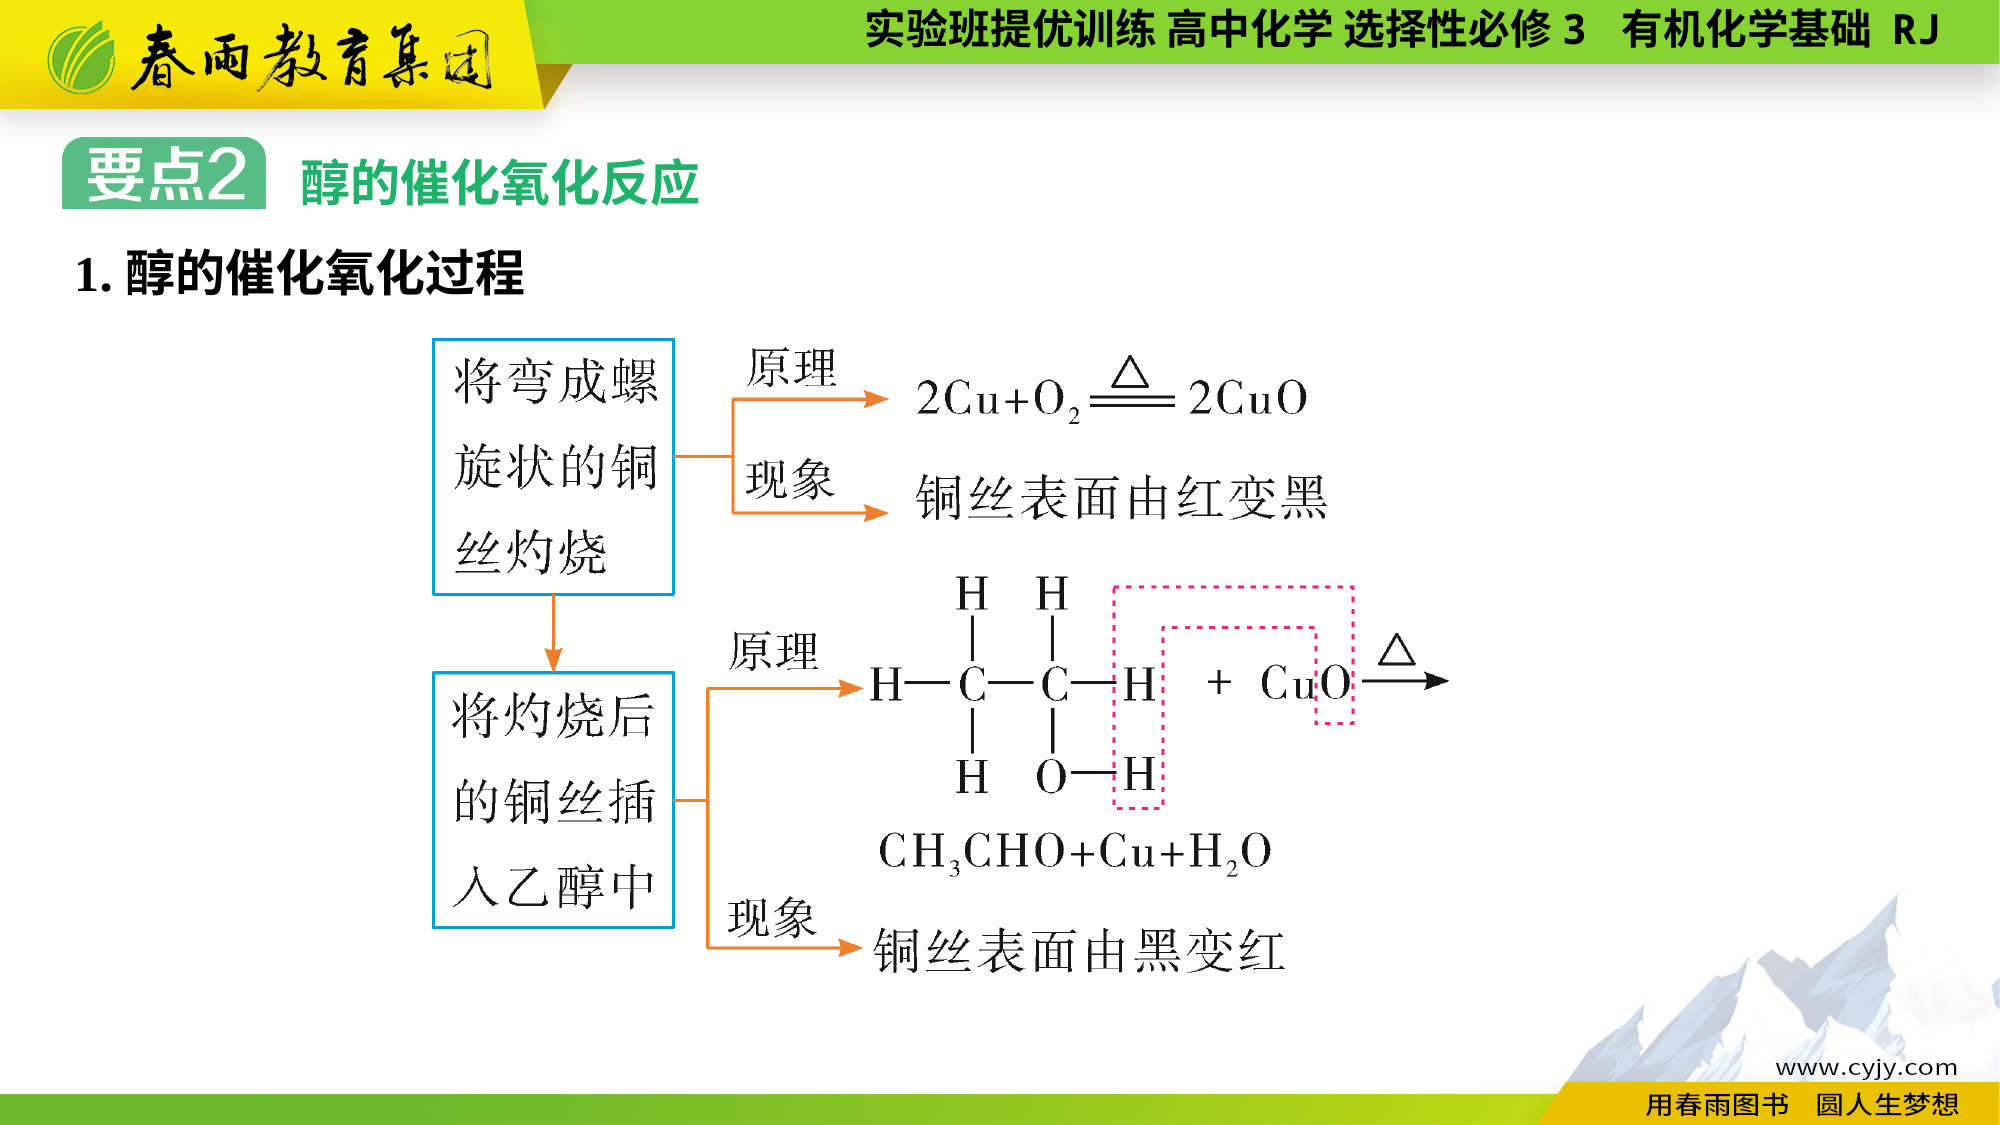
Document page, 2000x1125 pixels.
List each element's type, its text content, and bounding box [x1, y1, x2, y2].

list 醇的催化氧化反应 1.醇的催化氧化过程 [59, 113, 1944, 299]
picture [0, 0, 2000, 1125]
